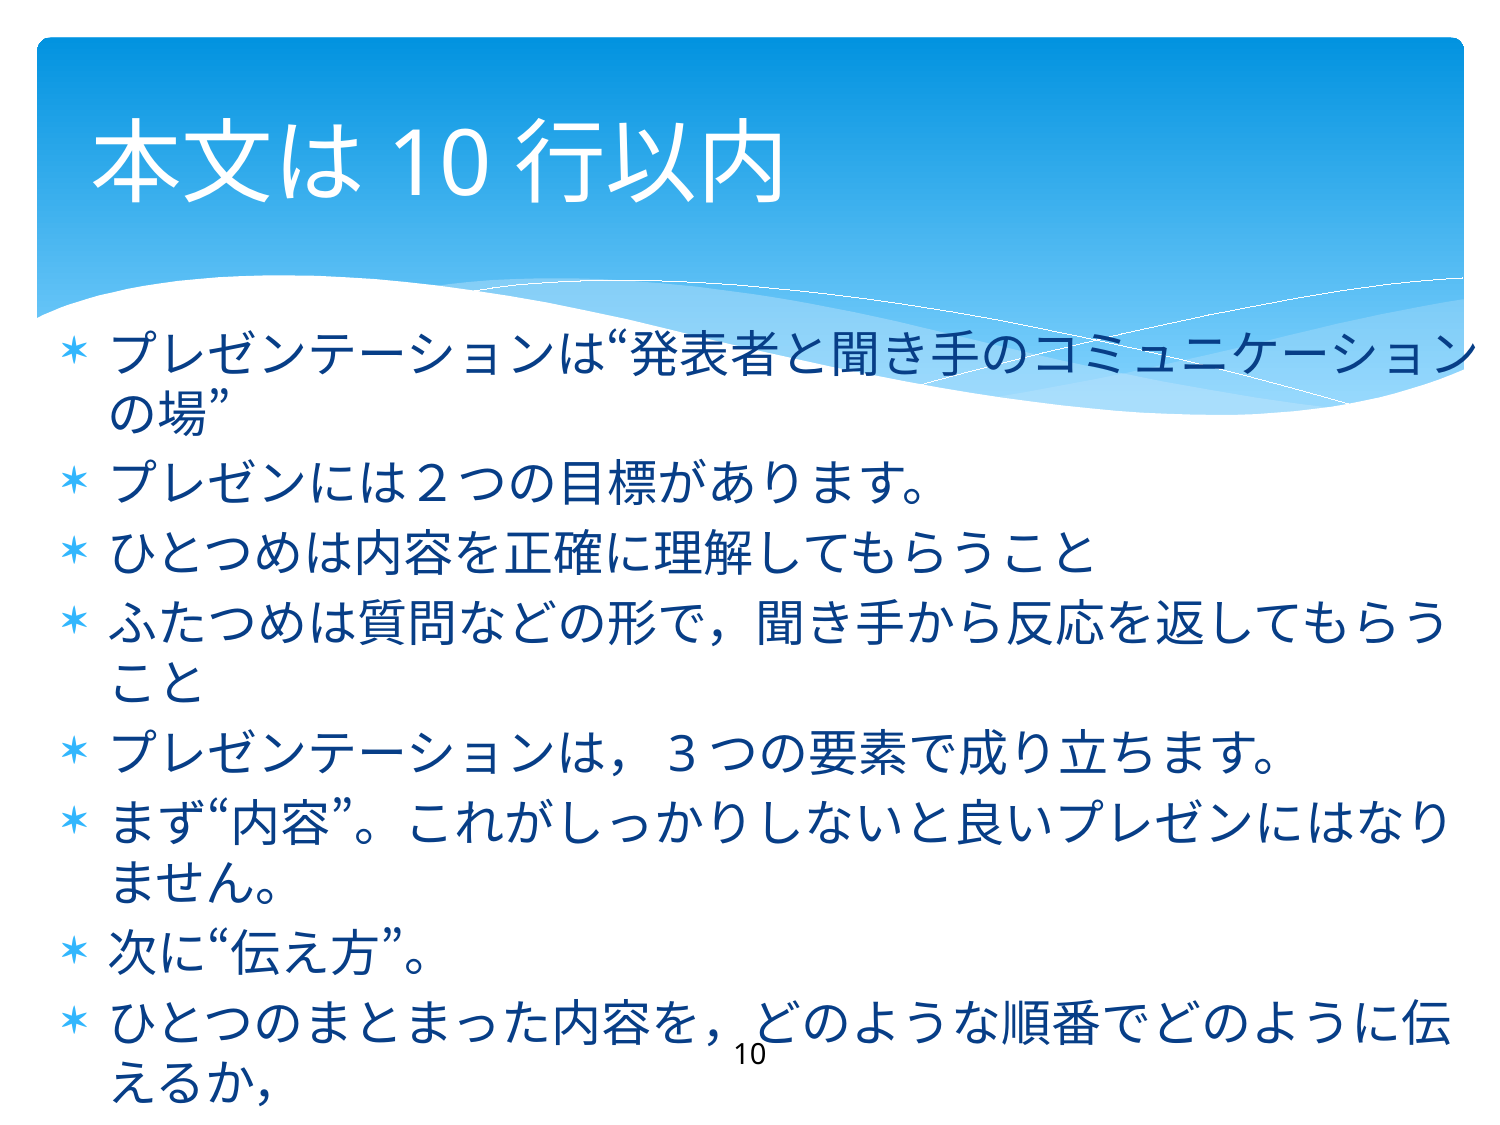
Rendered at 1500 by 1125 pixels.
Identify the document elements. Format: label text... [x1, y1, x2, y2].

text_box プレゼンテーションは“発表者と聞き手のコミュニケーションの場” プレゼンには２つの目標があります。 ひとつめは内容を正確に理解してもらうこと ふたつめは質問などの形で，聞き手から反応を返してもらうこと プレゼンテーションは，3つの要素で成り立ちます。 まず“内容”。これがしっかりしないと良いプレゼンにはなりません。 次に“伝え方”。 ひとつのまとまった内容を，どのような順番でどのように伝えるか， ここがPowerPointの見せどころです。 最後に“話し方”。これで１０行です。 [47, 314, 1500, 1125]
title 本文は10行以内 [75, 55, 1425, 261]
